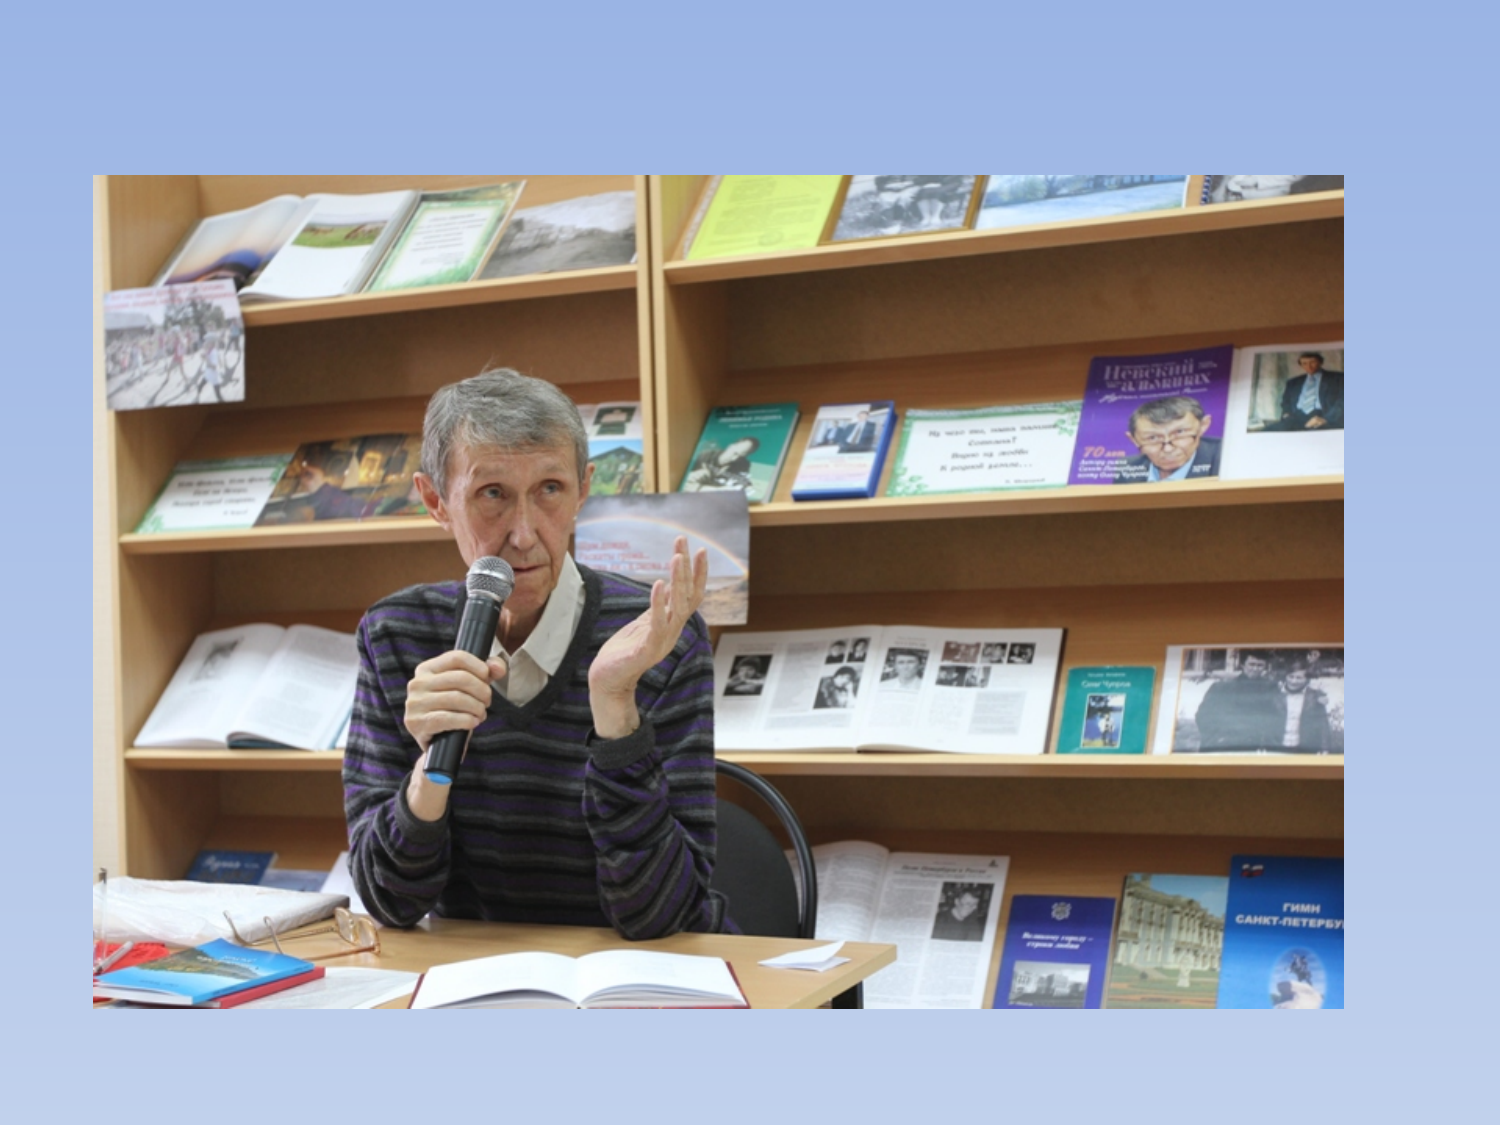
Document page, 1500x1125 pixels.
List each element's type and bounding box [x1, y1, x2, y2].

picture [93, 175, 1344, 1009]
